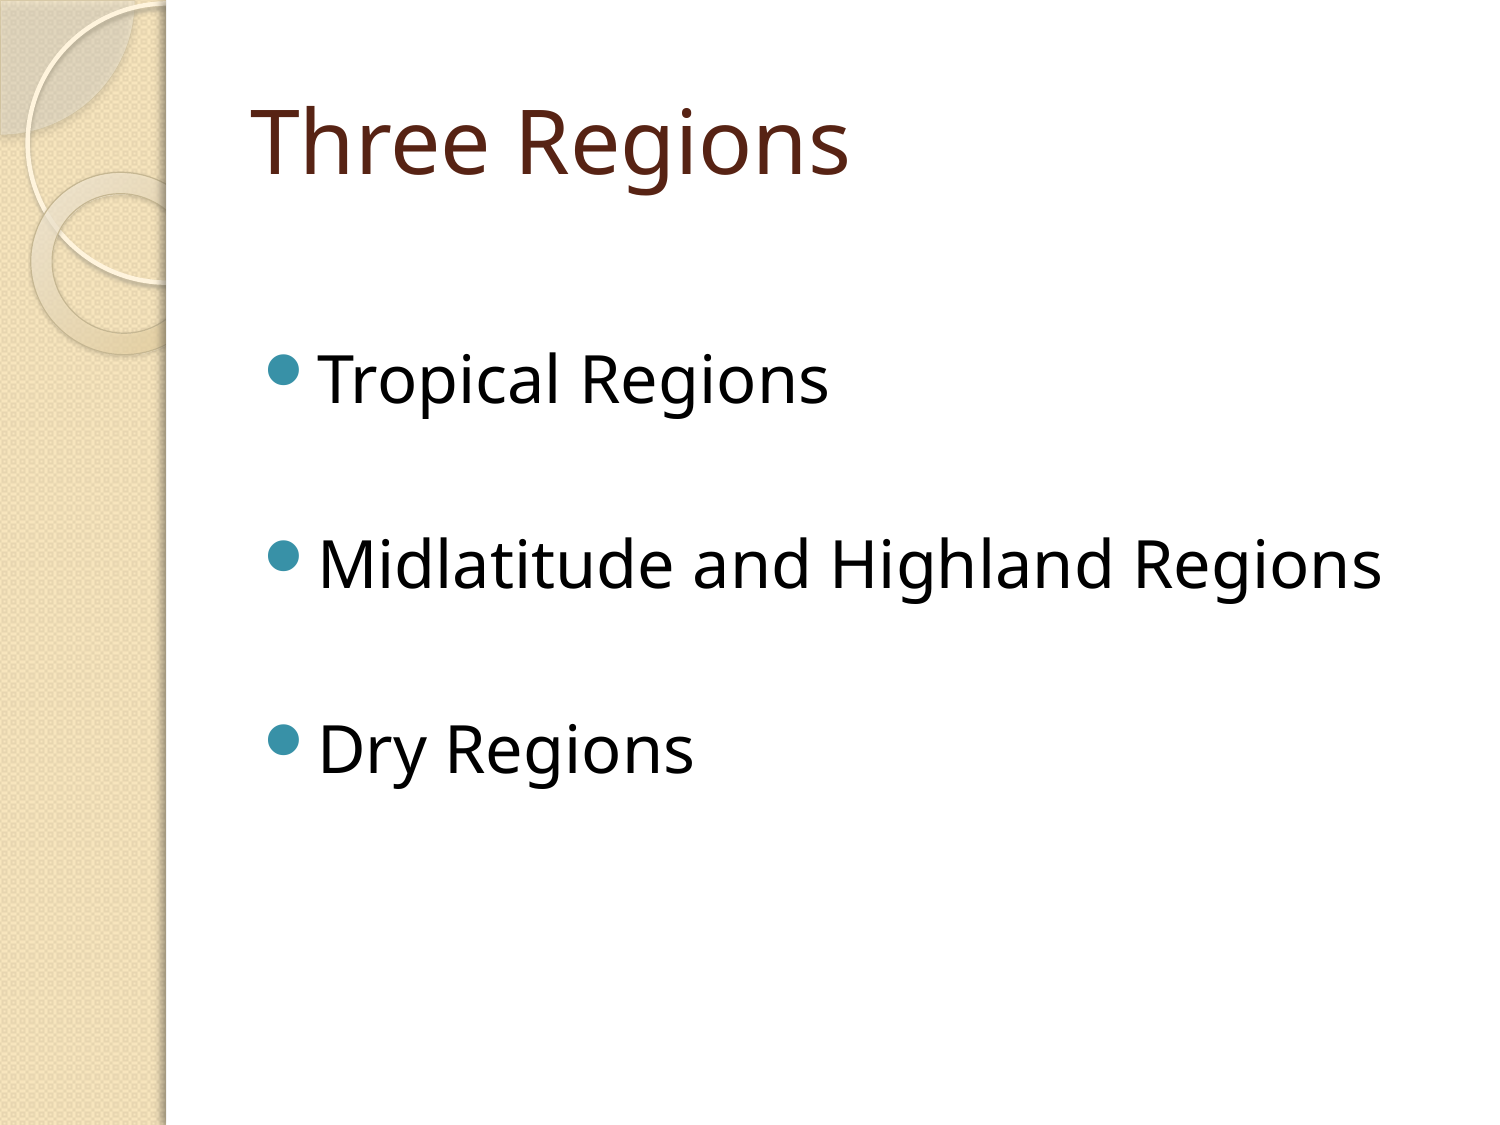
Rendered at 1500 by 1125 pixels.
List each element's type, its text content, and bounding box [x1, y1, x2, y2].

title Three Regions [235, 45, 1466, 233]
list Tropical Regions Midlatitude and Highland Regions Dry Regions [235, 237, 1466, 1025]
